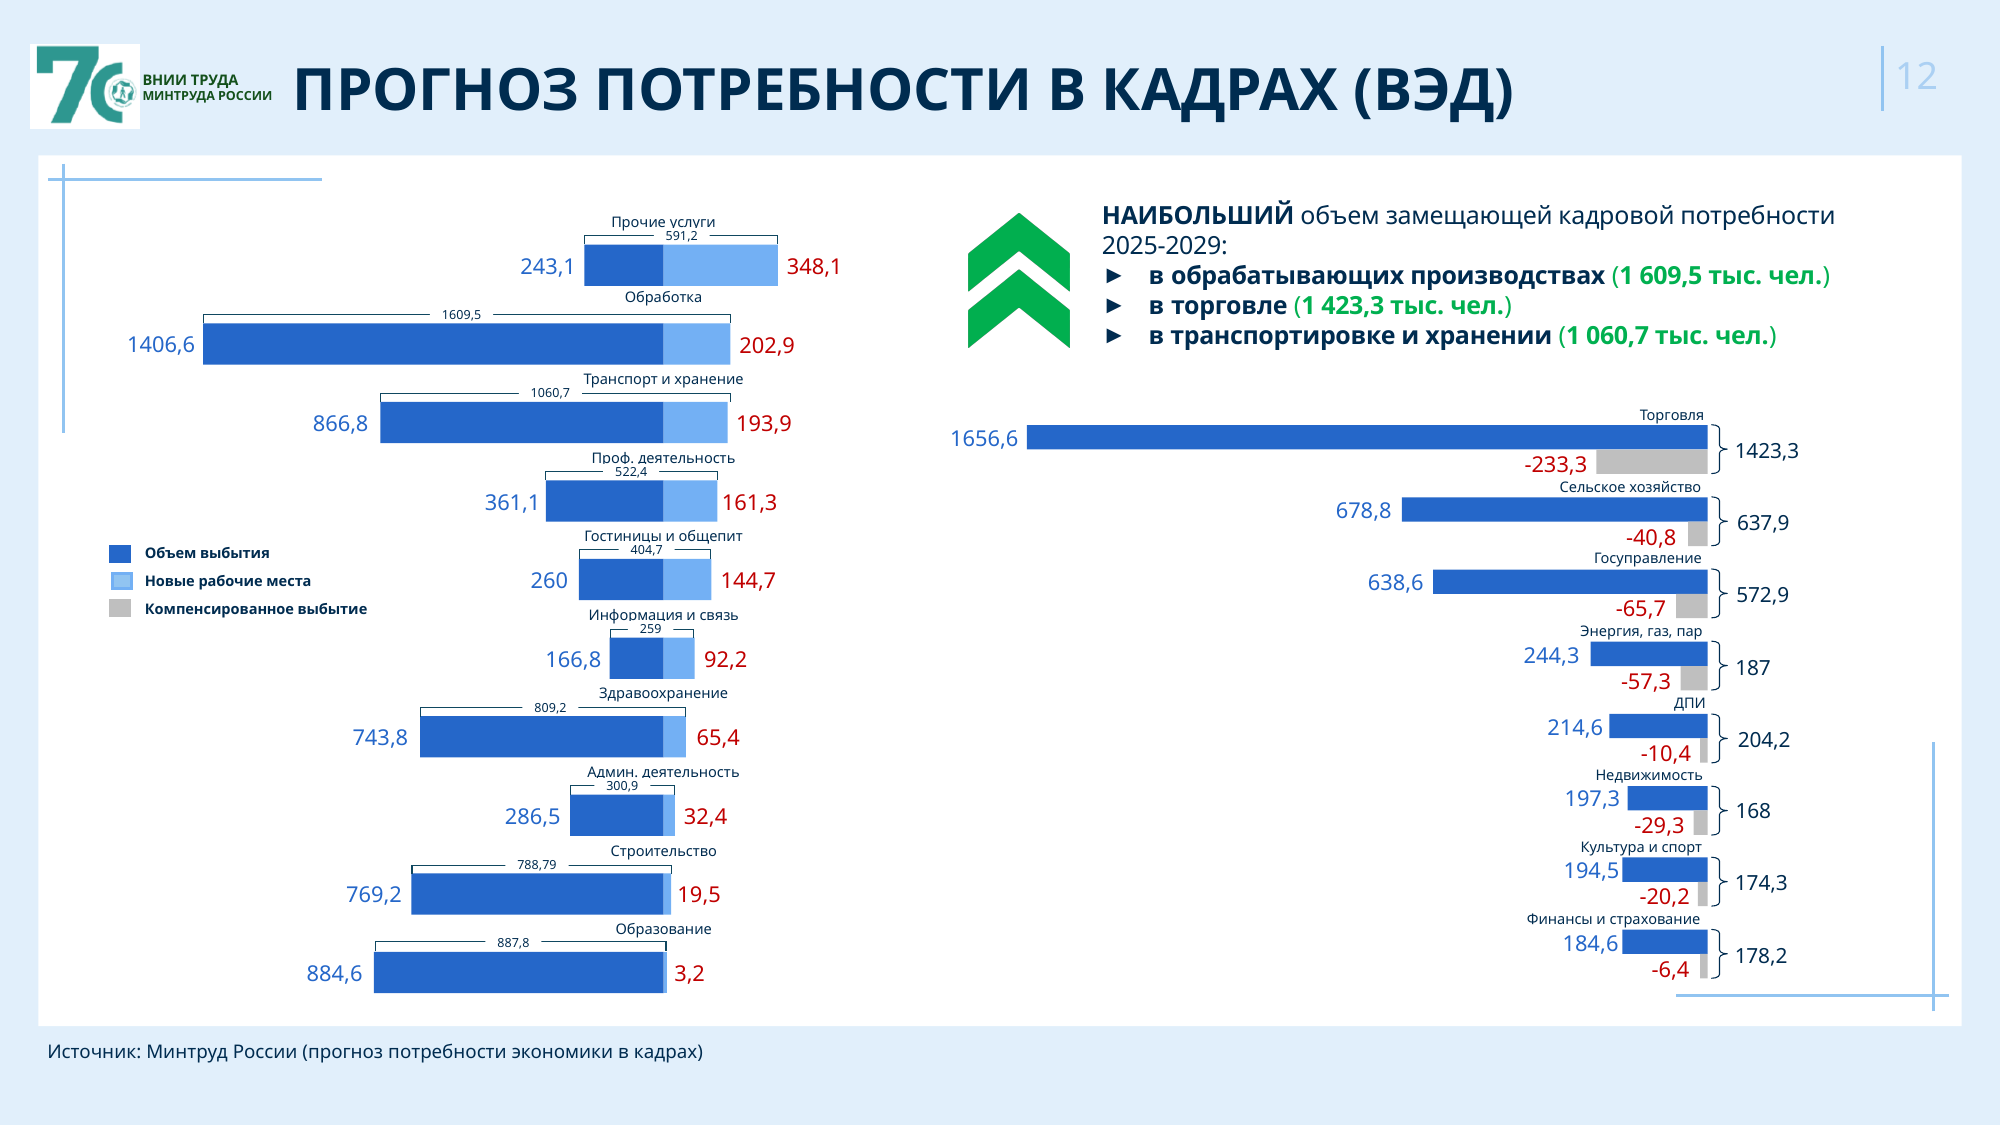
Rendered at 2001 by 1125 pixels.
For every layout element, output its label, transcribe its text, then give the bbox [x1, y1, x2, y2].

text_box [111, 572, 126, 590]
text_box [951, 405, 1799, 981]
text_box [109, 599, 126, 617]
text_box НАИБОЛЬШИЙ объем замещающей кадровой потребности 2025-2029: в обрабатывающих производствах (1 609,5 тыс. чел.) в торговле (1 423,3 тыс. чел.) в транспортировке и хранении (1 060,7 тыс. чел.) [1085, 191, 1889, 393]
picture [967, 212, 1071, 349]
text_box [30, 44, 276, 130]
slide_number 12 [1872, 47, 1954, 108]
text_box Источник: Минтруд России (прогноз потребности экономики в кадрах) [31, 1017, 814, 1085]
text_box [109, 545, 126, 563]
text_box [126, 212, 843, 994]
text_box ПРОГНОЗ ПОТРЕБНОСТИ В КАДРАХ (ВЭД) [277, 47, 1913, 136]
